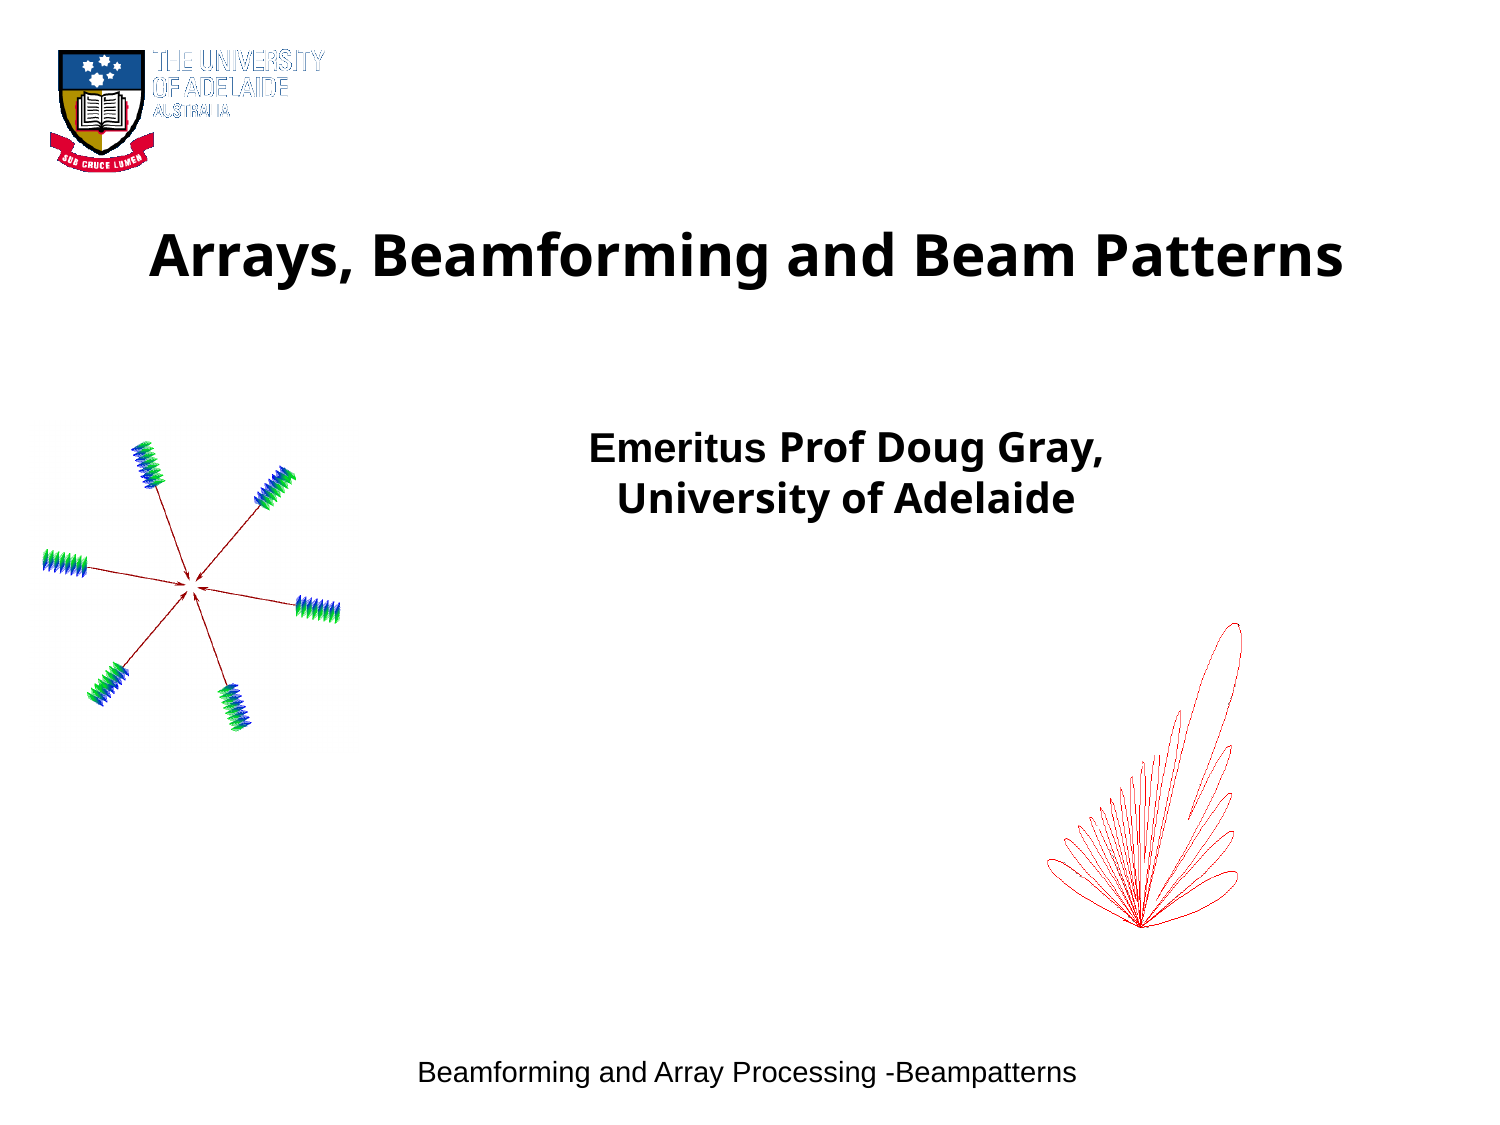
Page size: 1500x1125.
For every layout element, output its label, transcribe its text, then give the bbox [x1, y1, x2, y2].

list Emeritus Prof Doug Gray, University of Adelaide [359, 420, 1430, 562]
picture [1045, 616, 1250, 930]
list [29, 420, 359, 753]
picture [49, 49, 326, 173]
title Arrays, Beamforming and Beam Patterns [128, 210, 1365, 361]
